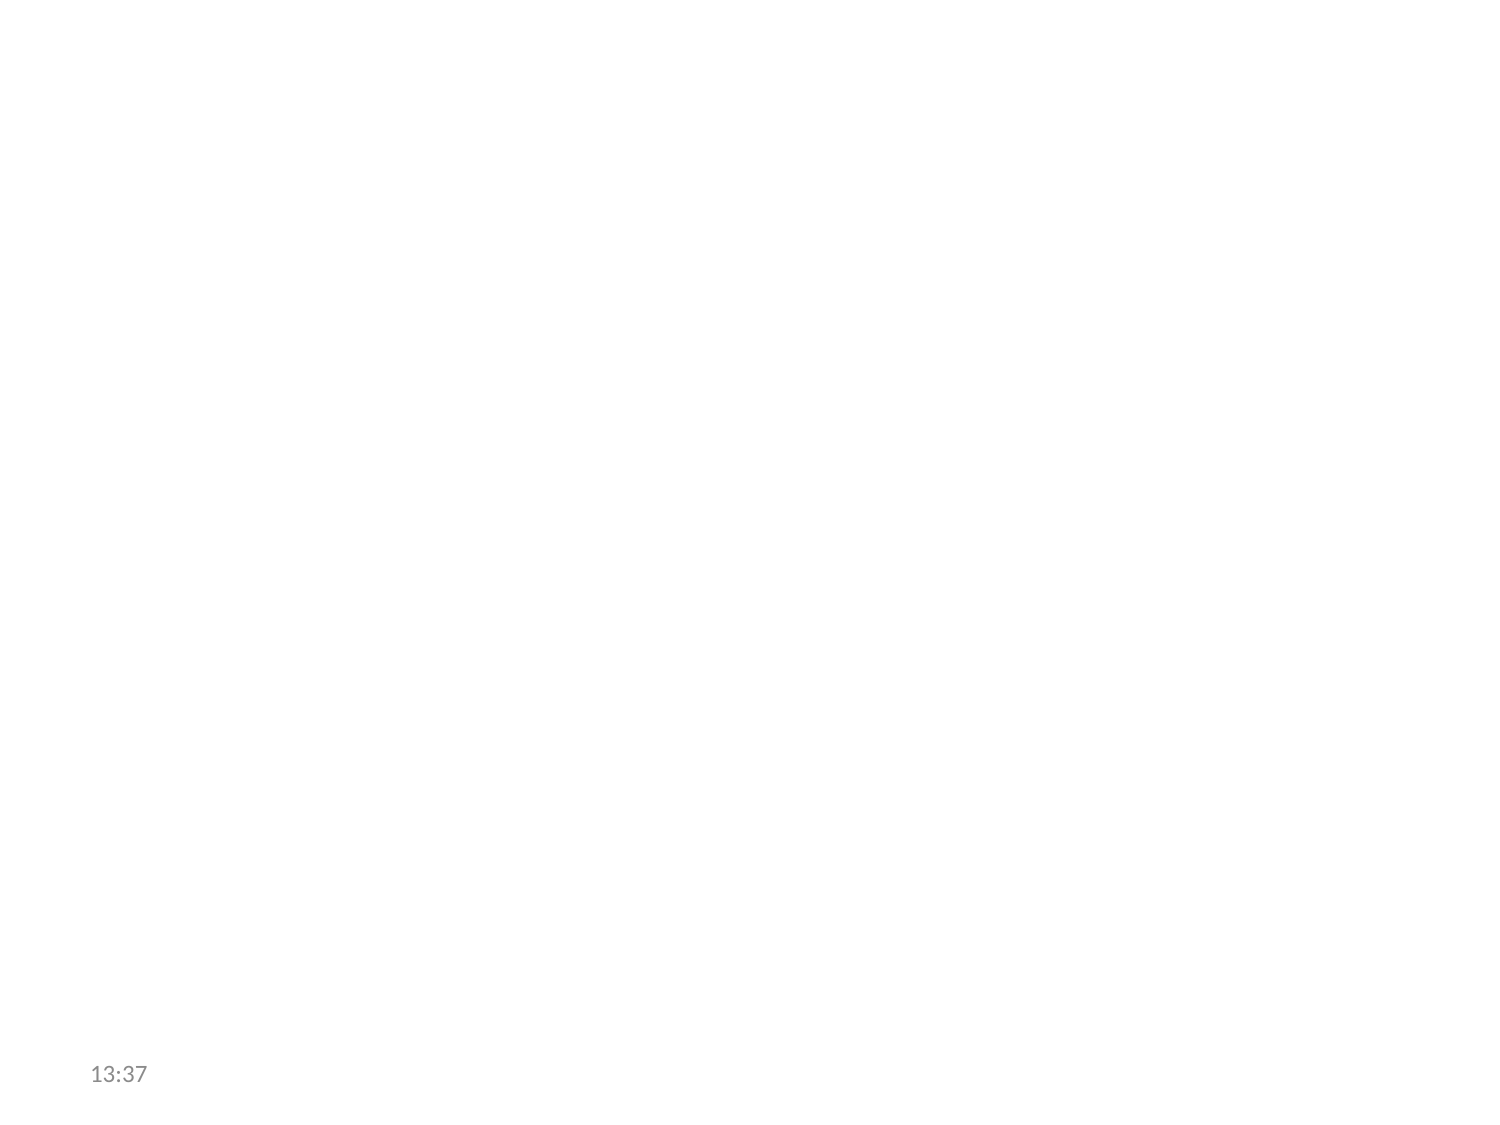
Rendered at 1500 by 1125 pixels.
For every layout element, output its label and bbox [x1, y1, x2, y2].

slide_number [75, 1042, 425, 1103]
